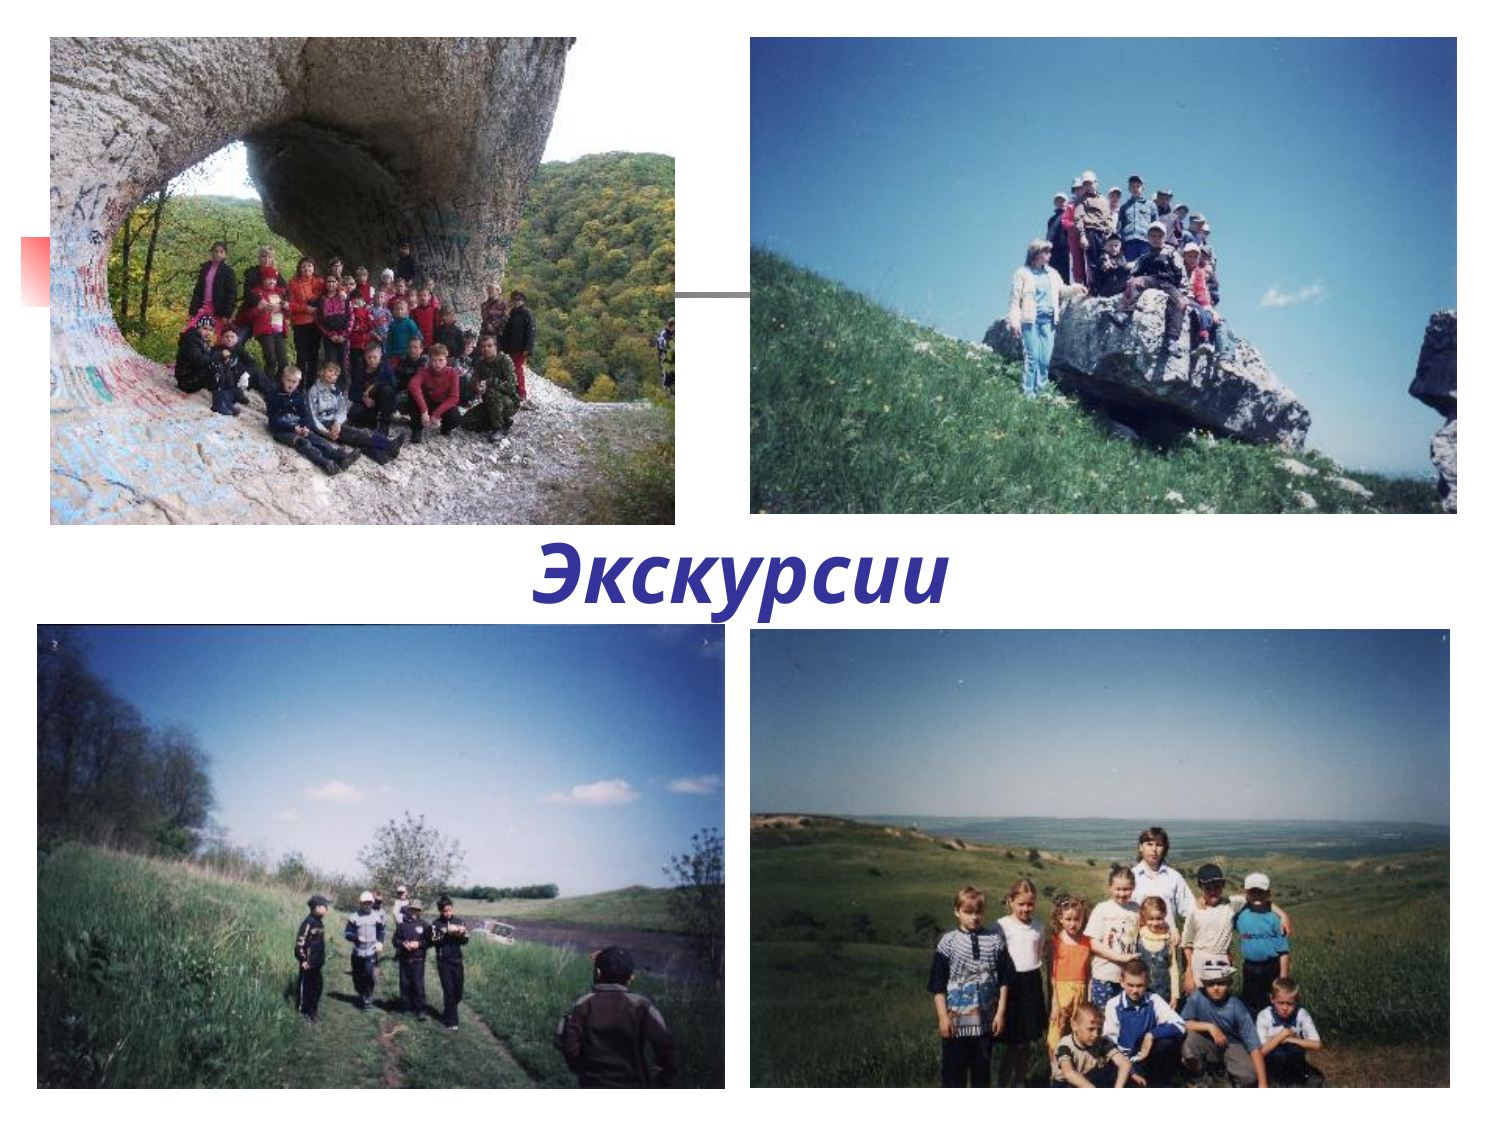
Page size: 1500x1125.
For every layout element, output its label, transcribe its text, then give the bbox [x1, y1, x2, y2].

picture [37, 624, 725, 1089]
picture [749, 37, 1457, 514]
picture [749, 629, 1450, 1088]
text_box Экскурсии [517, 512, 967, 628]
picture [49, 37, 675, 525]
